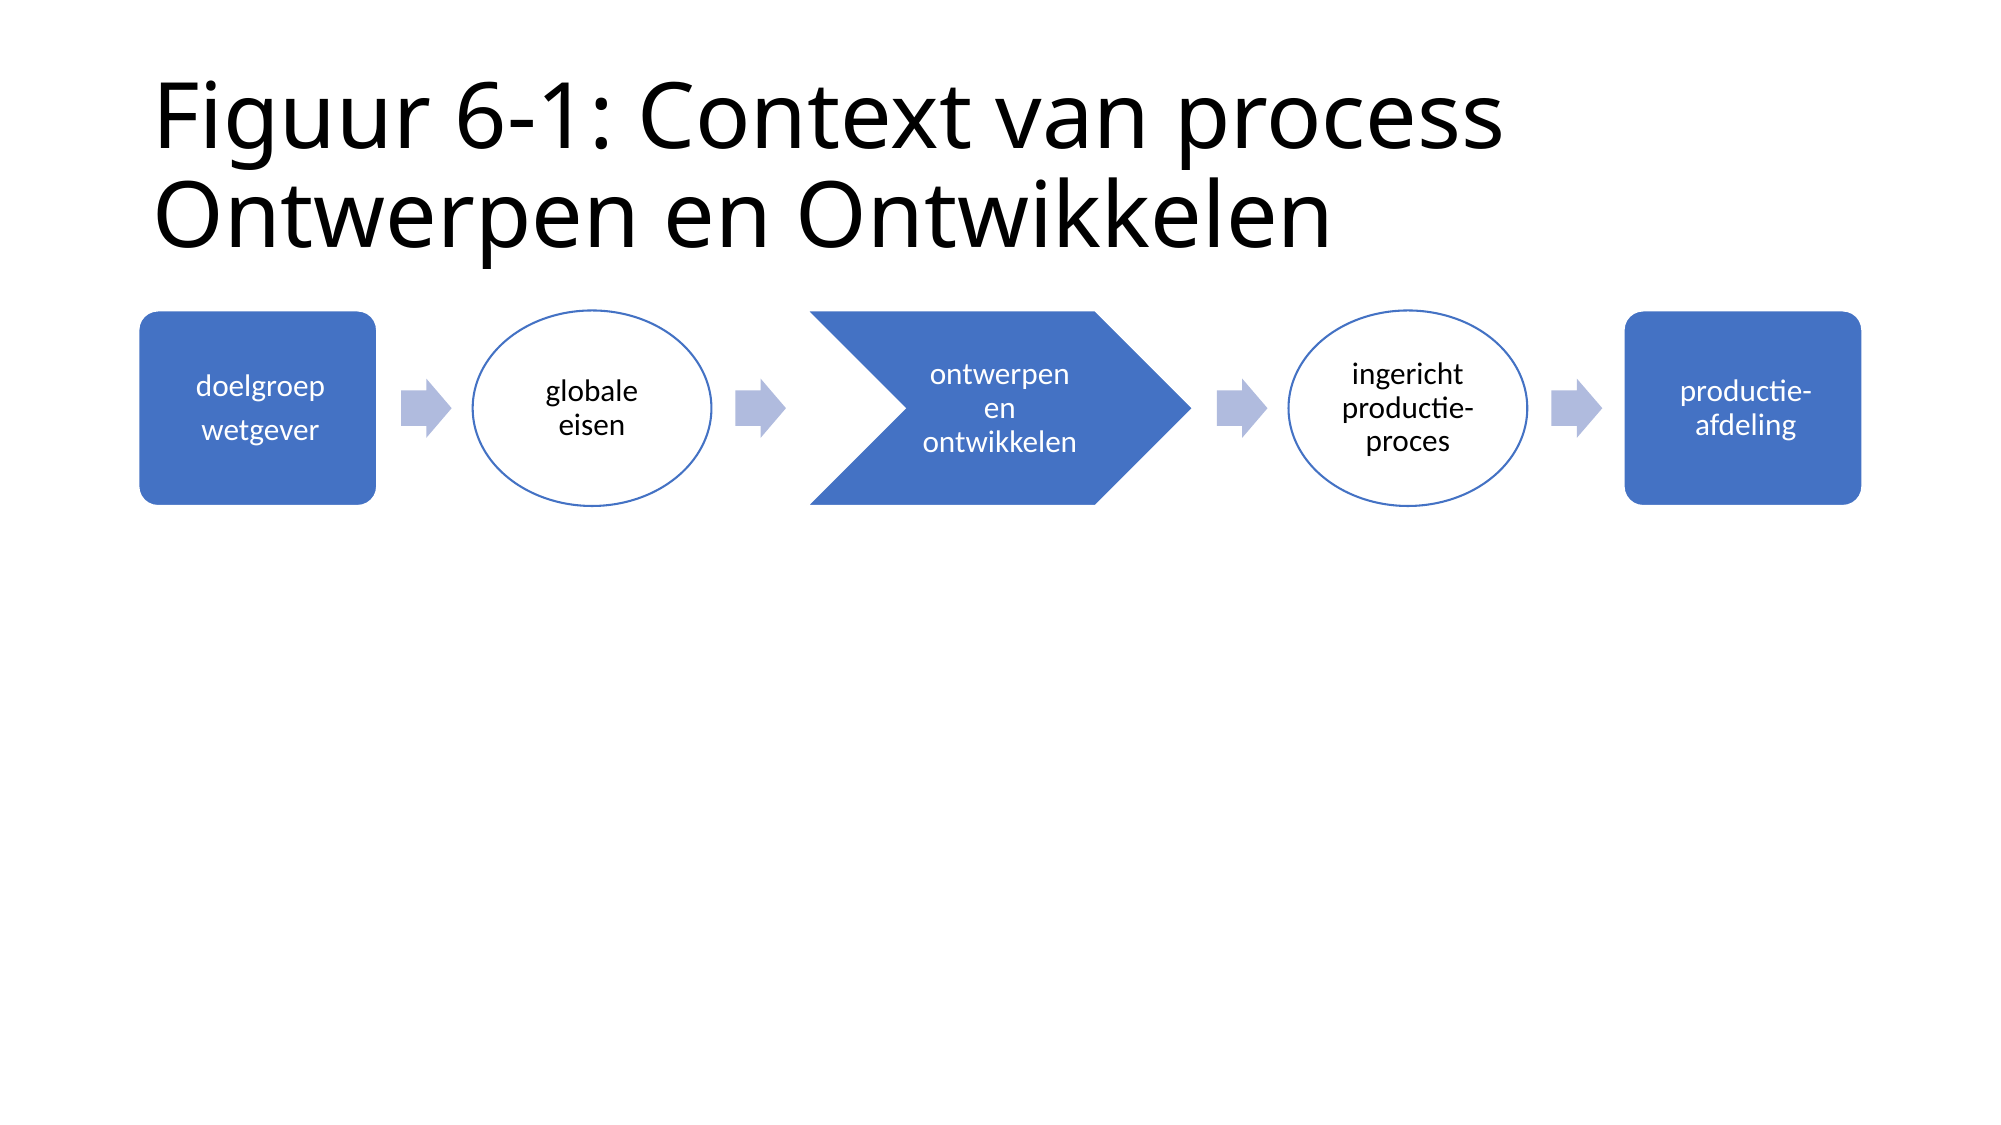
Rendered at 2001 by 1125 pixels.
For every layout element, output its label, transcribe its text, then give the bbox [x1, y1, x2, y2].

title Figuur 6-1: Context van process Ontwerpen en Ontwikkelen [137, 59, 1863, 278]
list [137, 299, 1863, 517]
